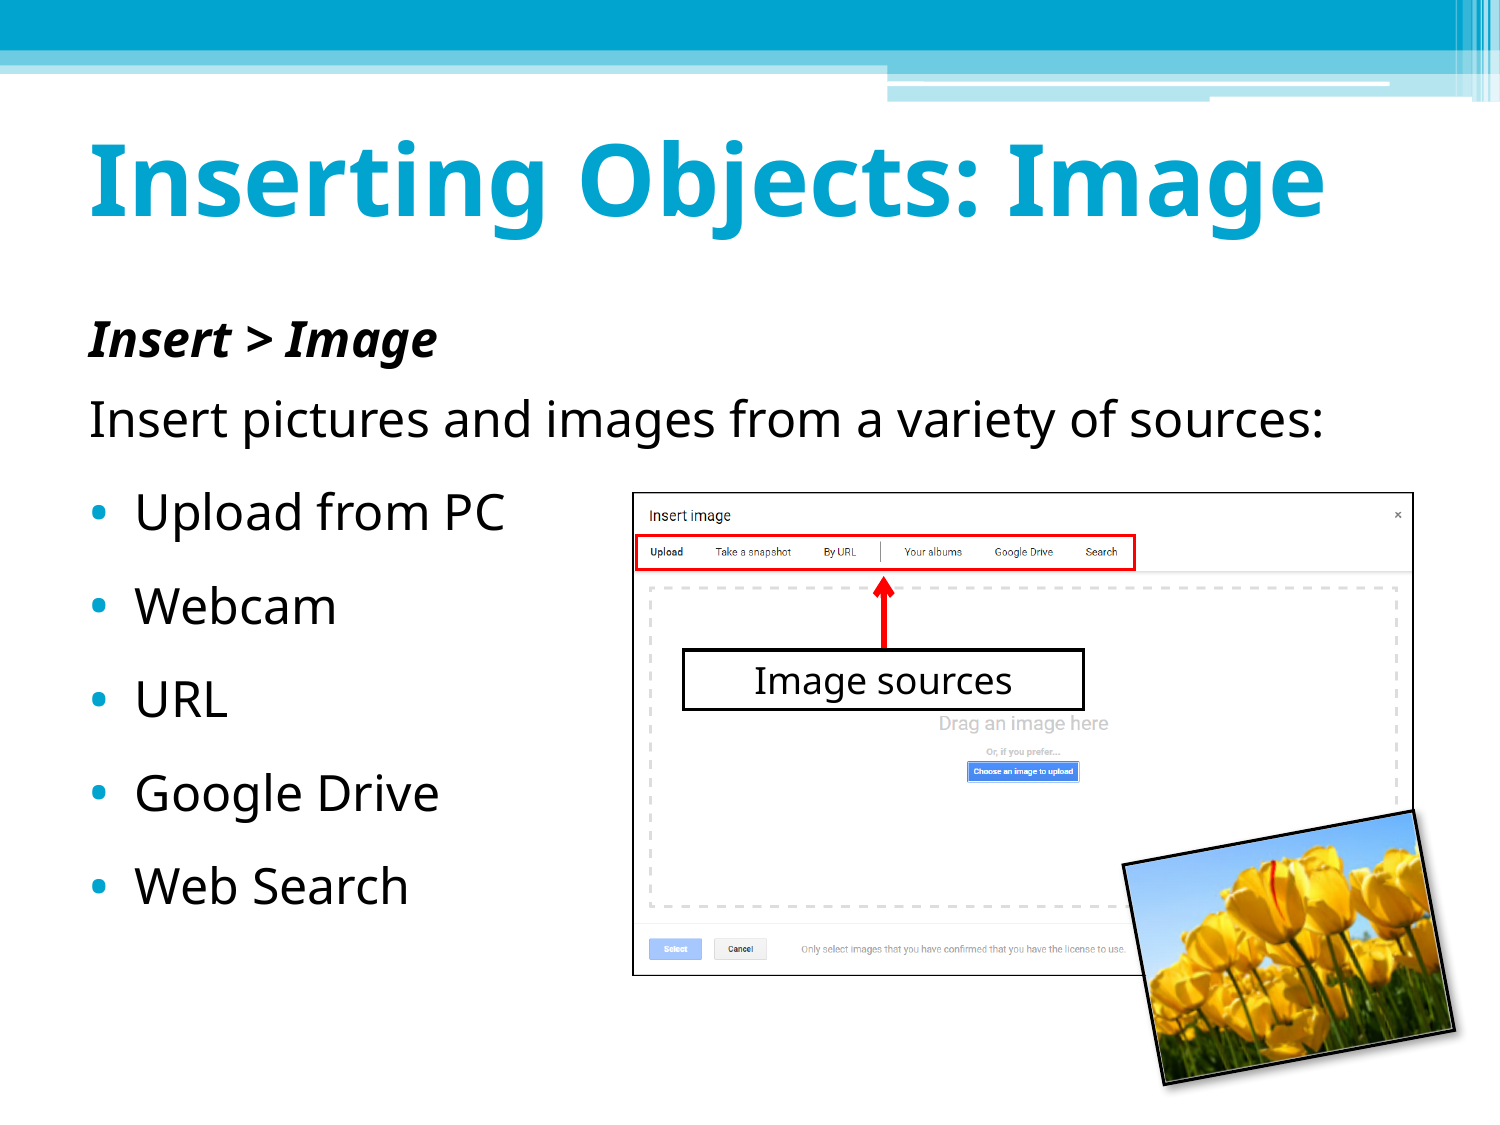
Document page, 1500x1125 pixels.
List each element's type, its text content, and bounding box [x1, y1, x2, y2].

title Inserting Objects: Image [75, 90, 1418, 263]
list Insert > Image Insert pictures and images from a variety of sources: Upload from PC Webcam URL Google Drive Web Search [75, 299, 1418, 1063]
picture [633, 493, 1452, 1082]
